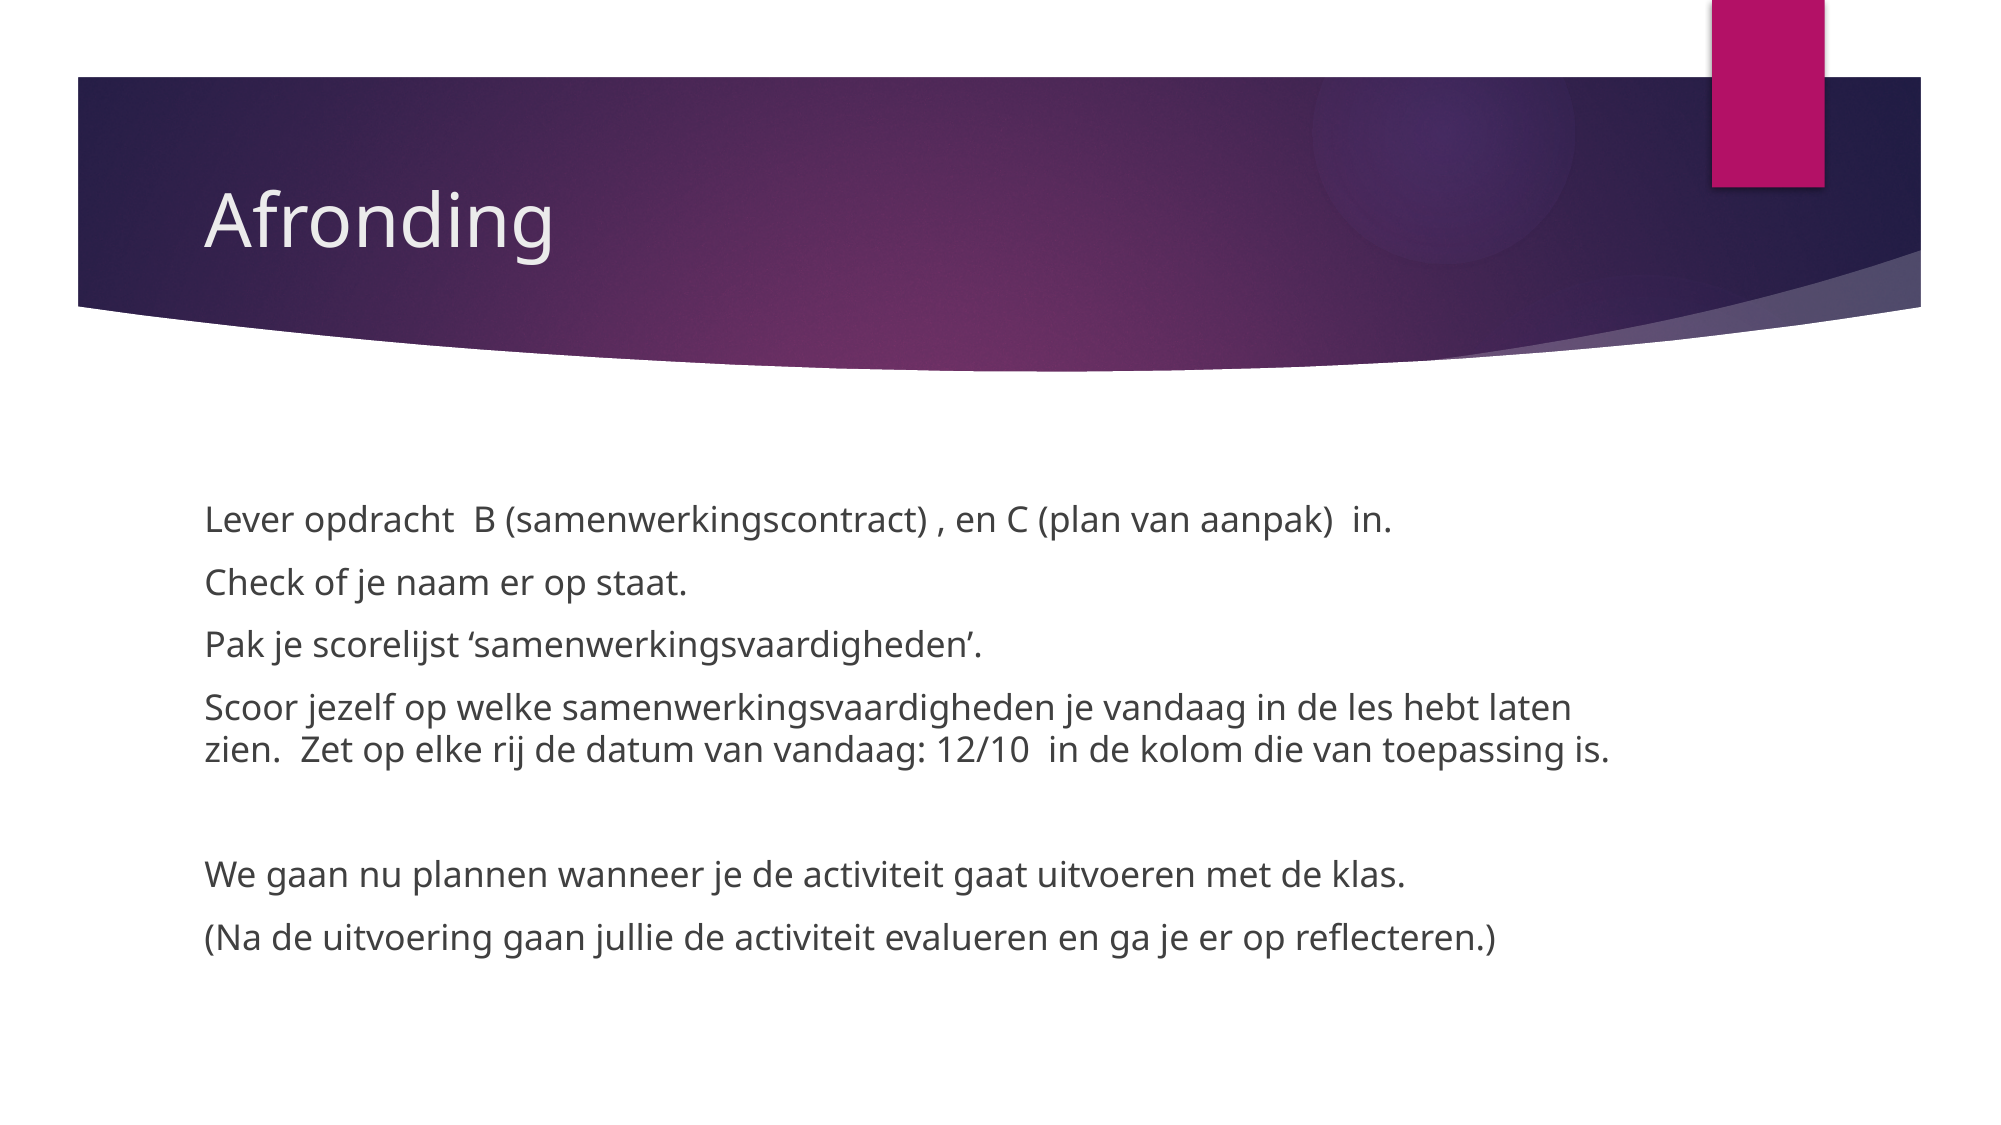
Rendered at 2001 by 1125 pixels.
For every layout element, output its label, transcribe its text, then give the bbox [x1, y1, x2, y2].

list Lever opdracht B (samenwerkingscontract) , en C (plan van aanpak) in. Check of je naam er op staat. Pak je scorelijst ‘samenwerkingsvaardigheden’. Scoor jezelf op welke samenwerkingsvaardigheden je vandaag in de les hebt laten zien. Zet op elke rij de datum van vandaag: 12/10 in de kolom die van toepassing is. We gaan nu plannen wanneer je de activiteit gaat uitvoeren met de klas. (Na de uitvoering gaan jullie de activiteit evalueren en ga je er op reflecteren.) [189, 427, 1638, 988]
title Afronding [189, 159, 1627, 276]
